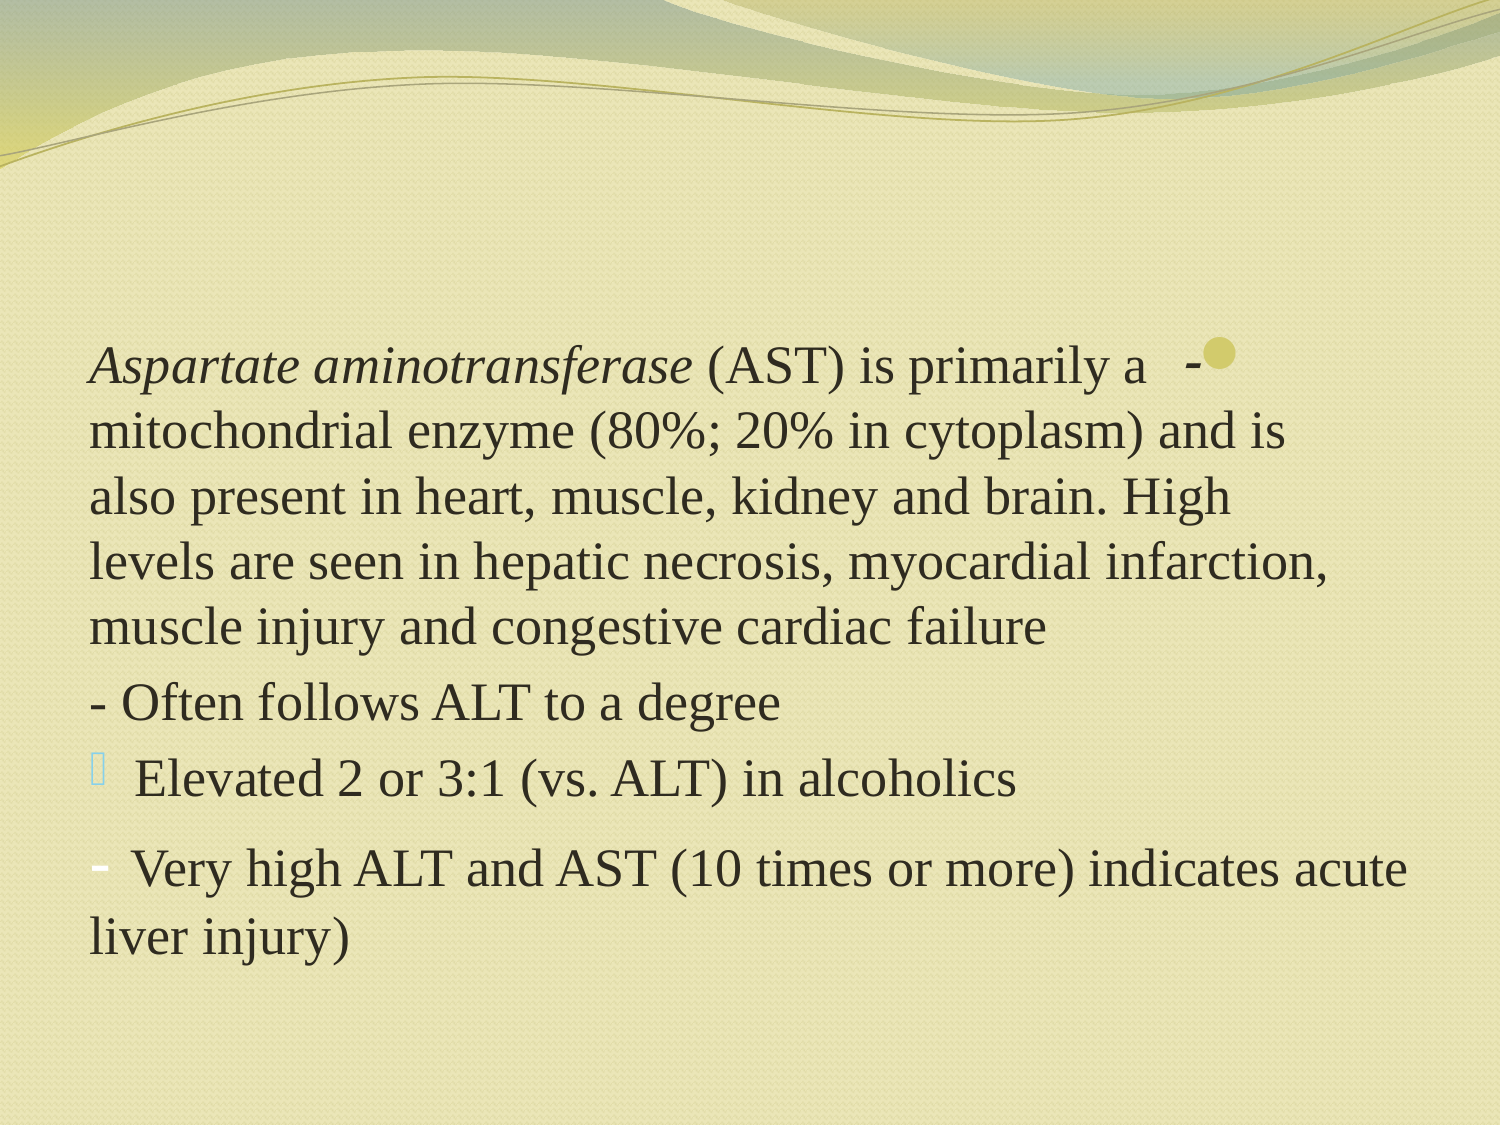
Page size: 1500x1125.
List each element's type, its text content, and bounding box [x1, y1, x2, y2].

list - Aspartate aminotransferase (AST) is primarily a mitochondrial enzyme (80%; 20% in cytoplasm) and is also present in heart, muscle, kidney and brain. High levels are seen in hepatic necrosis, myocardial infarction, muscle injury and congestive cardiac failure - Often follows ALT to a degree Elevated 2 or 3:1 (vs. ALT) in alcoholics - Very high ALT and AST (10 times or more) indicates acute liver injury) [75, 317, 1425, 1038]
